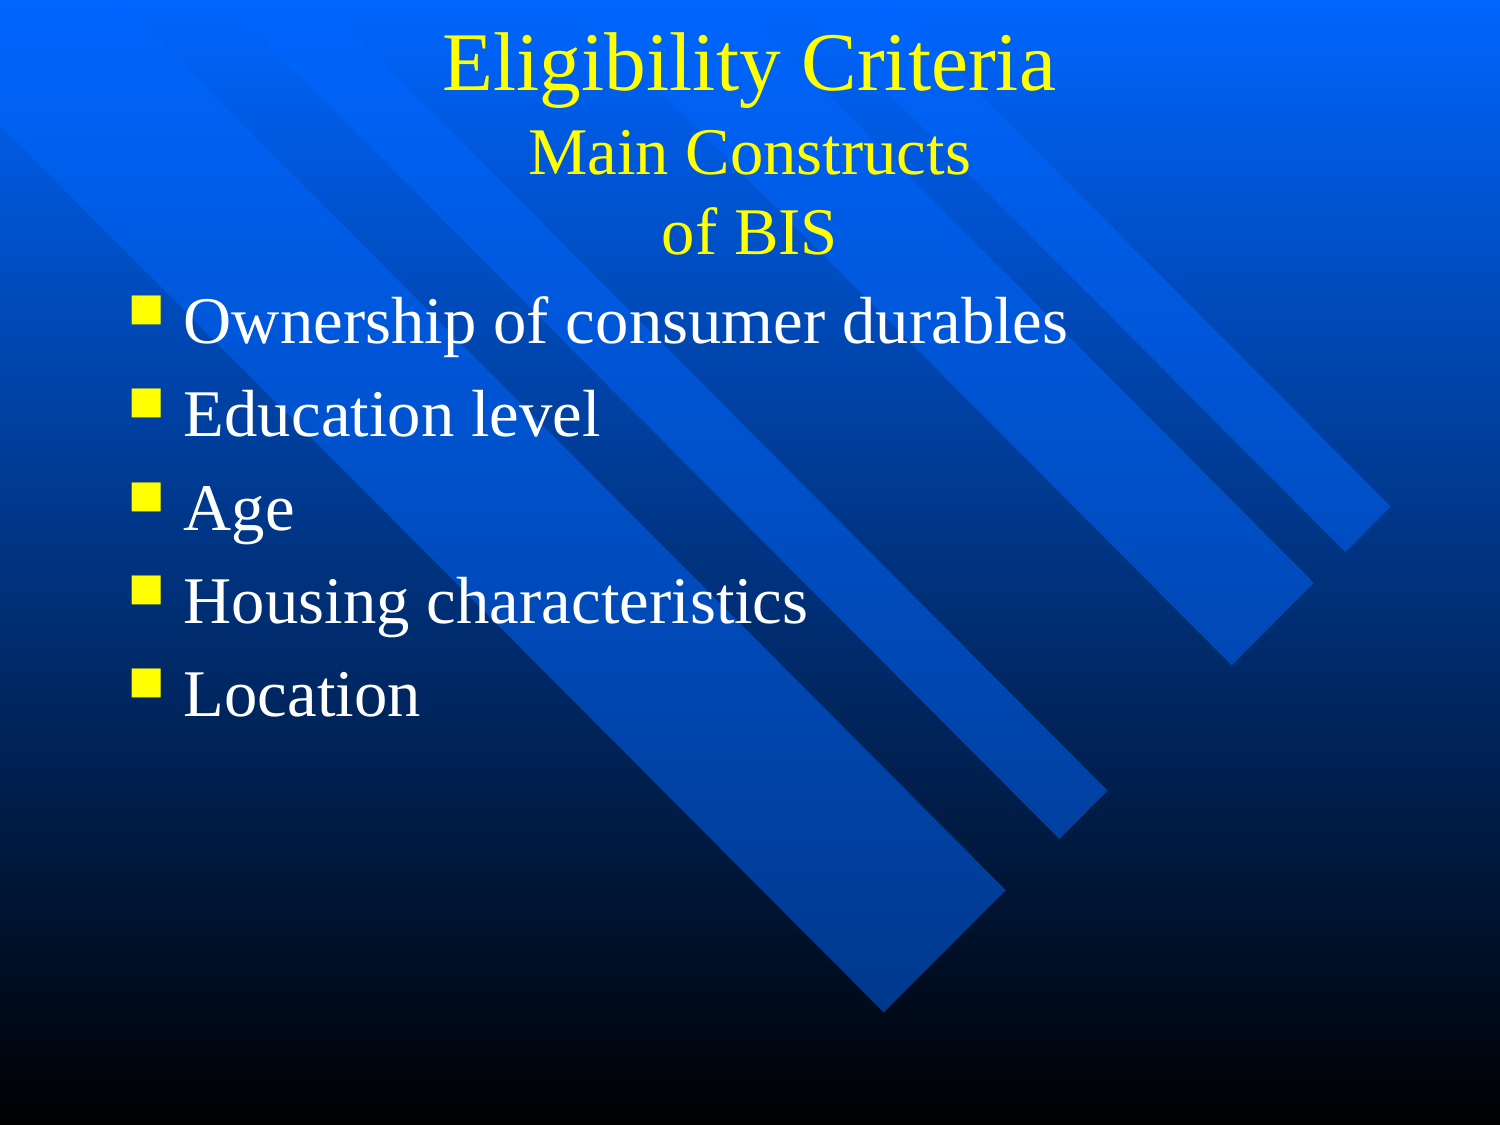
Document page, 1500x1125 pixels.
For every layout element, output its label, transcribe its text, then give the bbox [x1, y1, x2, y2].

list Ownership of consumer durables Education level Age Housing characteristics Location [111, 268, 1388, 1001]
title Eligibility Criteria Main Constructs of BIS [112, 37, 1388, 238]
